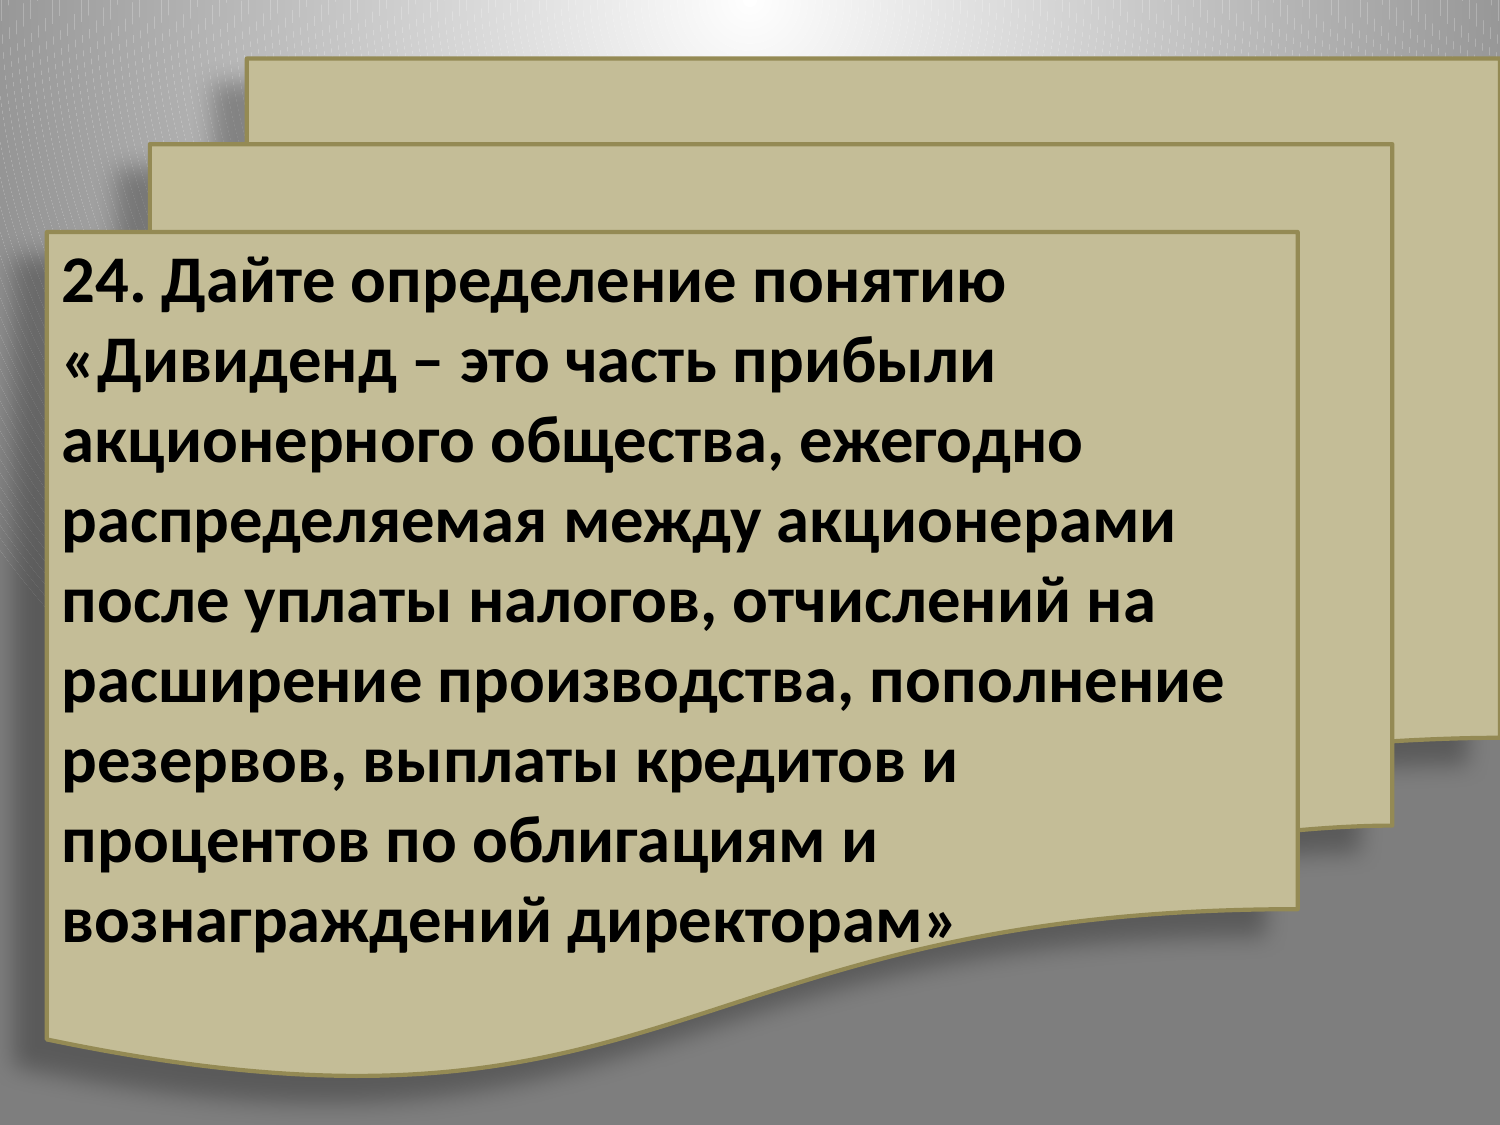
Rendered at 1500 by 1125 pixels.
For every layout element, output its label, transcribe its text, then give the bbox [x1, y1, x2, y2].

text_box 24. Дайте определение понятию «Дивиденд – это часть прибыли акционерного общества, ежегодно распределяемая между акционерами после уплаты налогов, отчислений на расширение производства, пополнение резервов, выплаты кредитов и процентов по облигациям и вознаграждений директорам» [44, 56, 1500, 1079]
